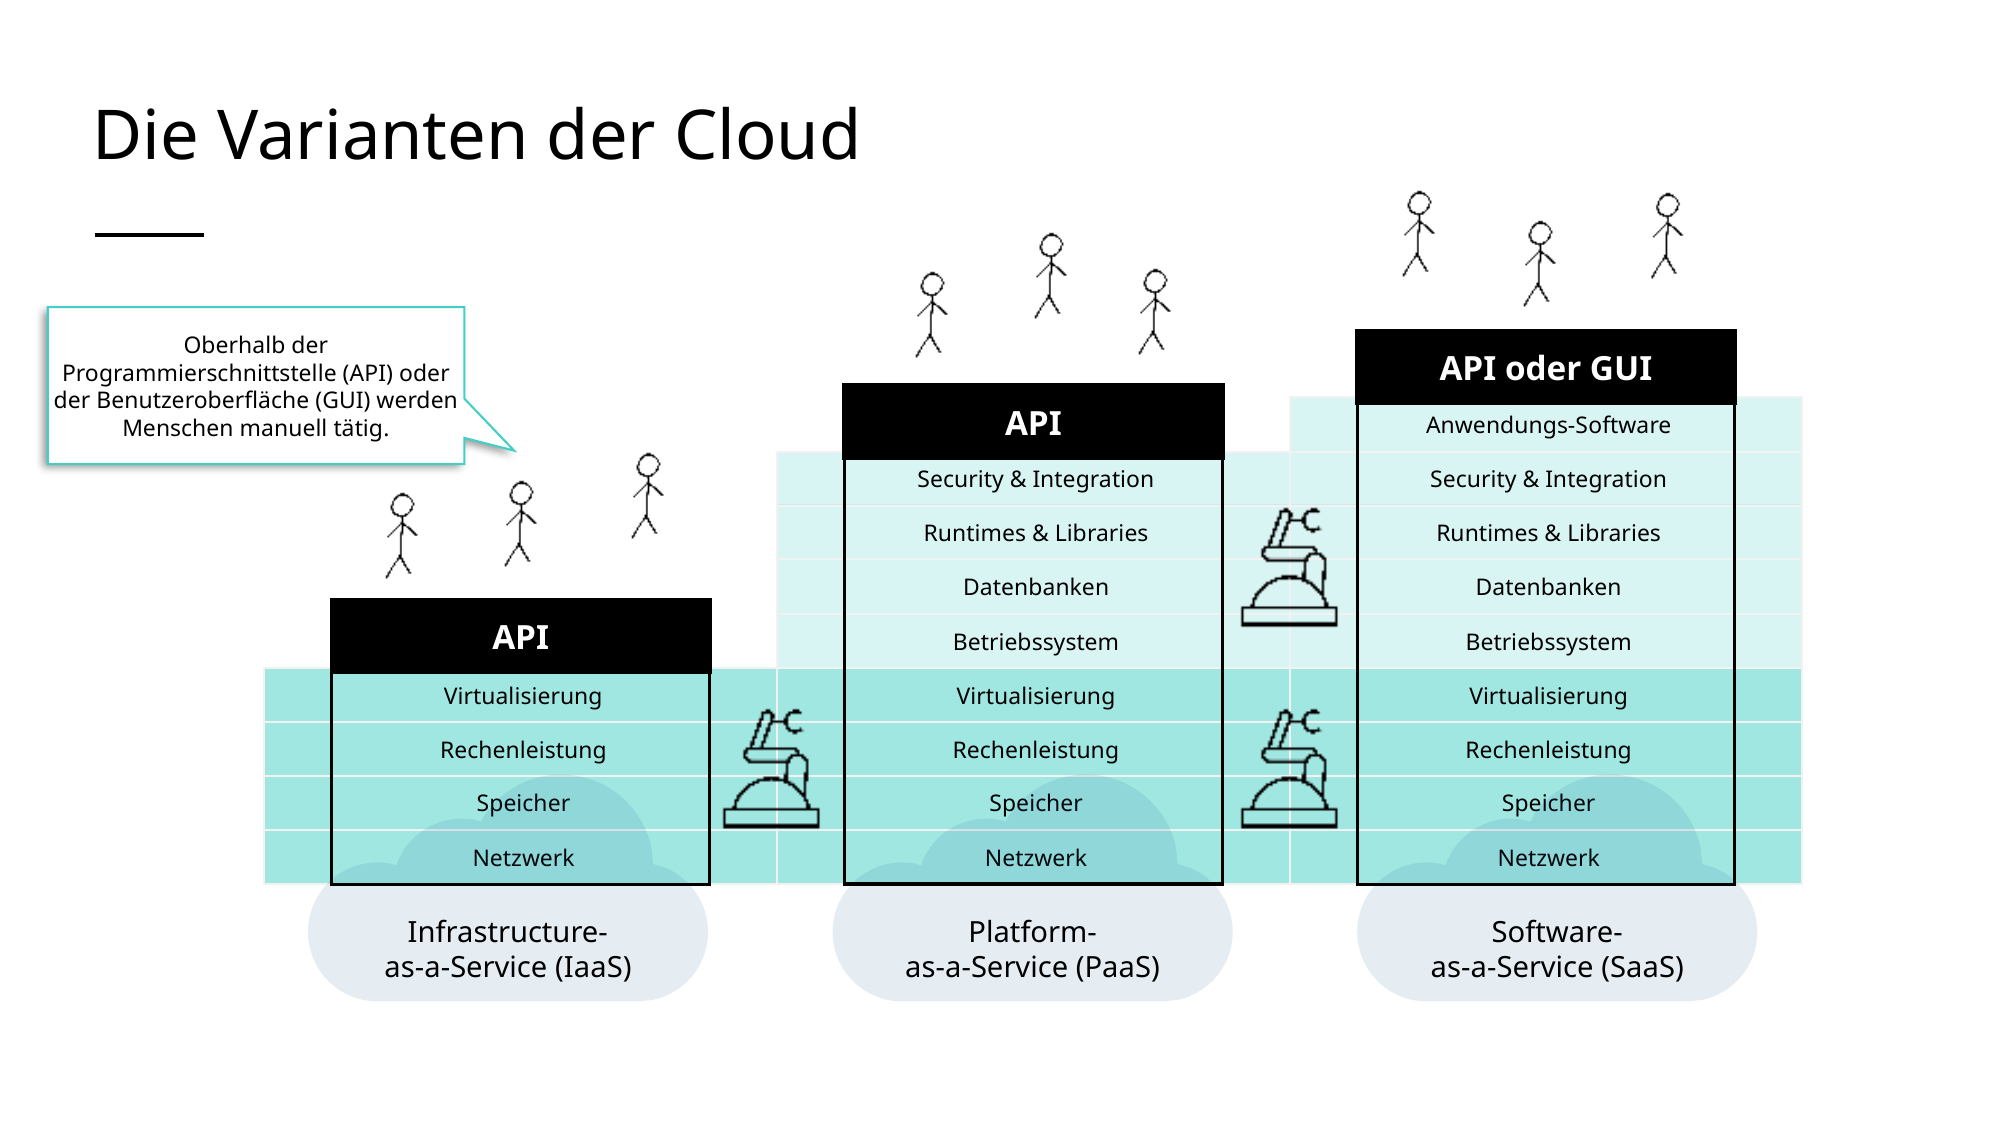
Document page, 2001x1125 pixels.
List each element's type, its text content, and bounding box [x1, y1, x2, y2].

text_box Oberhalb der Programmierschnittstelle (API) oder der Benutzeroberfläche (GUI) werden Menschen manuell tätig. [46, 306, 466, 466]
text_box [264, 331, 1803, 1002]
title Die Varianten der Cloud [77, 67, 1803, 197]
picture [1351, 166, 1735, 331]
picture [864, 208, 1223, 331]
